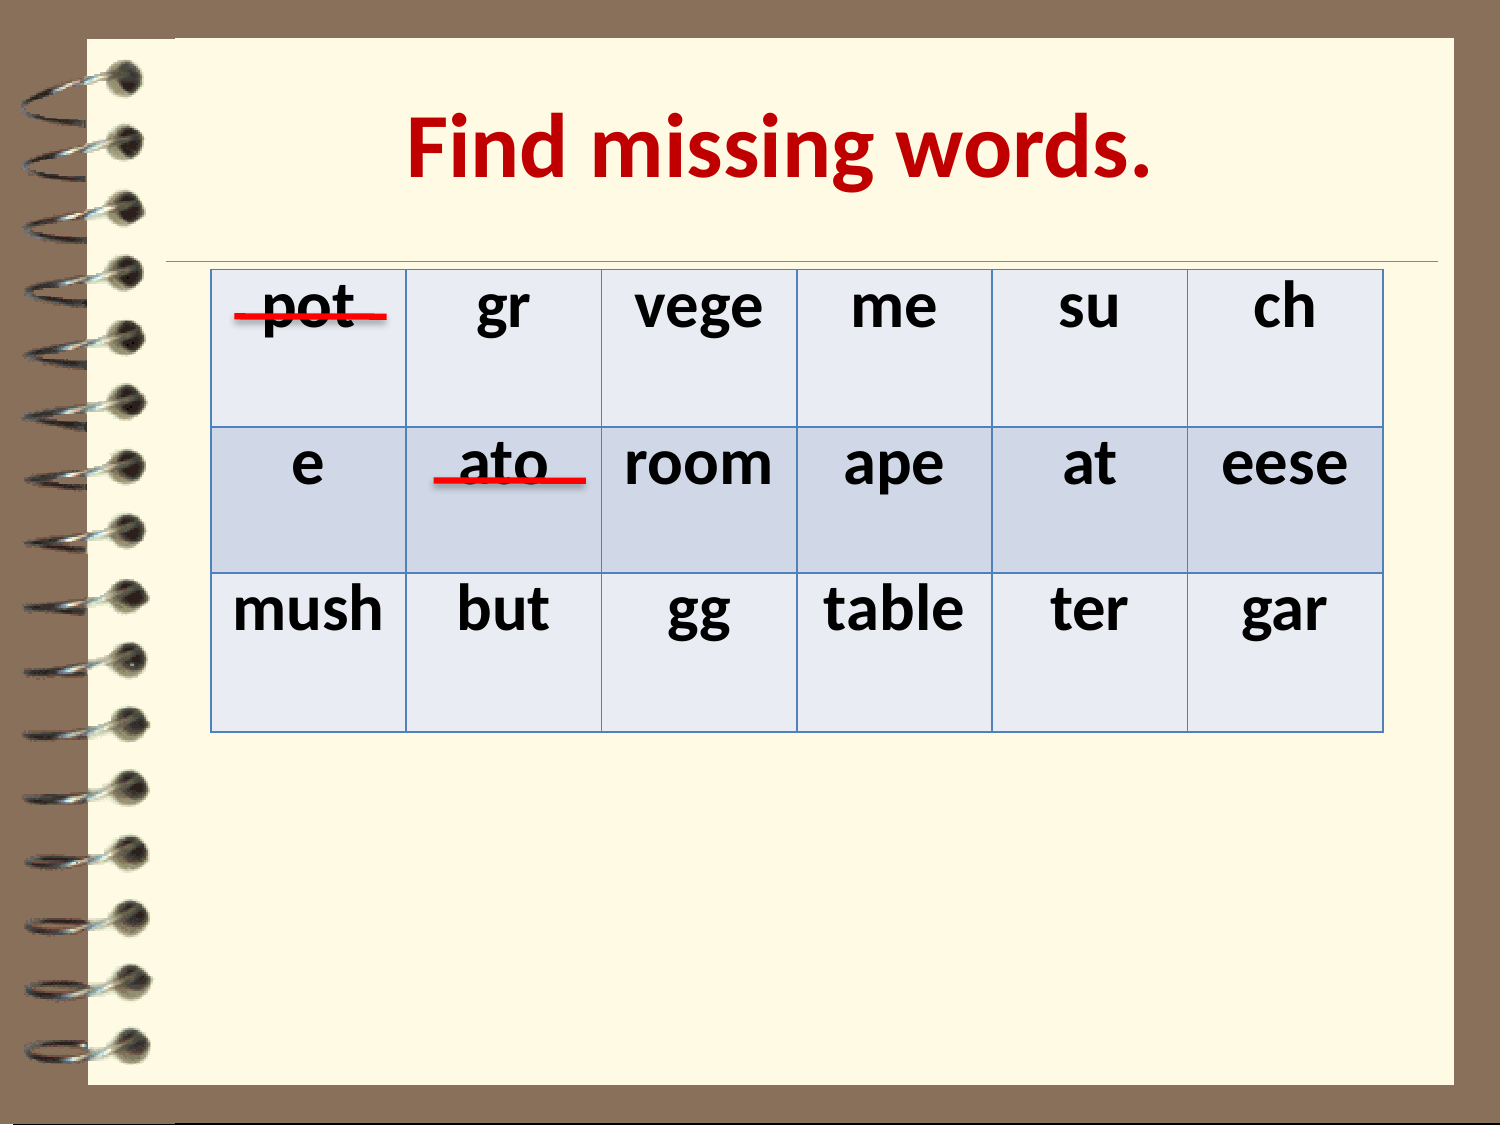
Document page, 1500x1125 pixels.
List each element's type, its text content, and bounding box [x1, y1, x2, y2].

table_cell room [602, 428, 796, 572]
table_cell but [407, 574, 601, 731]
table_cell mush [212, 574, 405, 731]
table_cell eese [1188, 428, 1382, 572]
table_cell table [798, 574, 991, 731]
table_header ch [1188, 270, 1382, 426]
table_cell gg [602, 574, 796, 731]
table_header gr [407, 270, 601, 426]
table_cell ato [407, 428, 601, 572]
table_header pot [212, 270, 405, 426]
picture [0, 0, 1500, 1125]
table_header me [798, 270, 991, 426]
table_cell gar [1188, 574, 1382, 731]
table_header vege [602, 270, 796, 426]
title Find missing words. [105, 46, 1456, 235]
table_cell ter [993, 574, 1187, 731]
table_cell ape [798, 428, 991, 572]
table_header su [993, 270, 1187, 426]
table_cell e [212, 428, 405, 572]
table_cell at [993, 428, 1187, 572]
